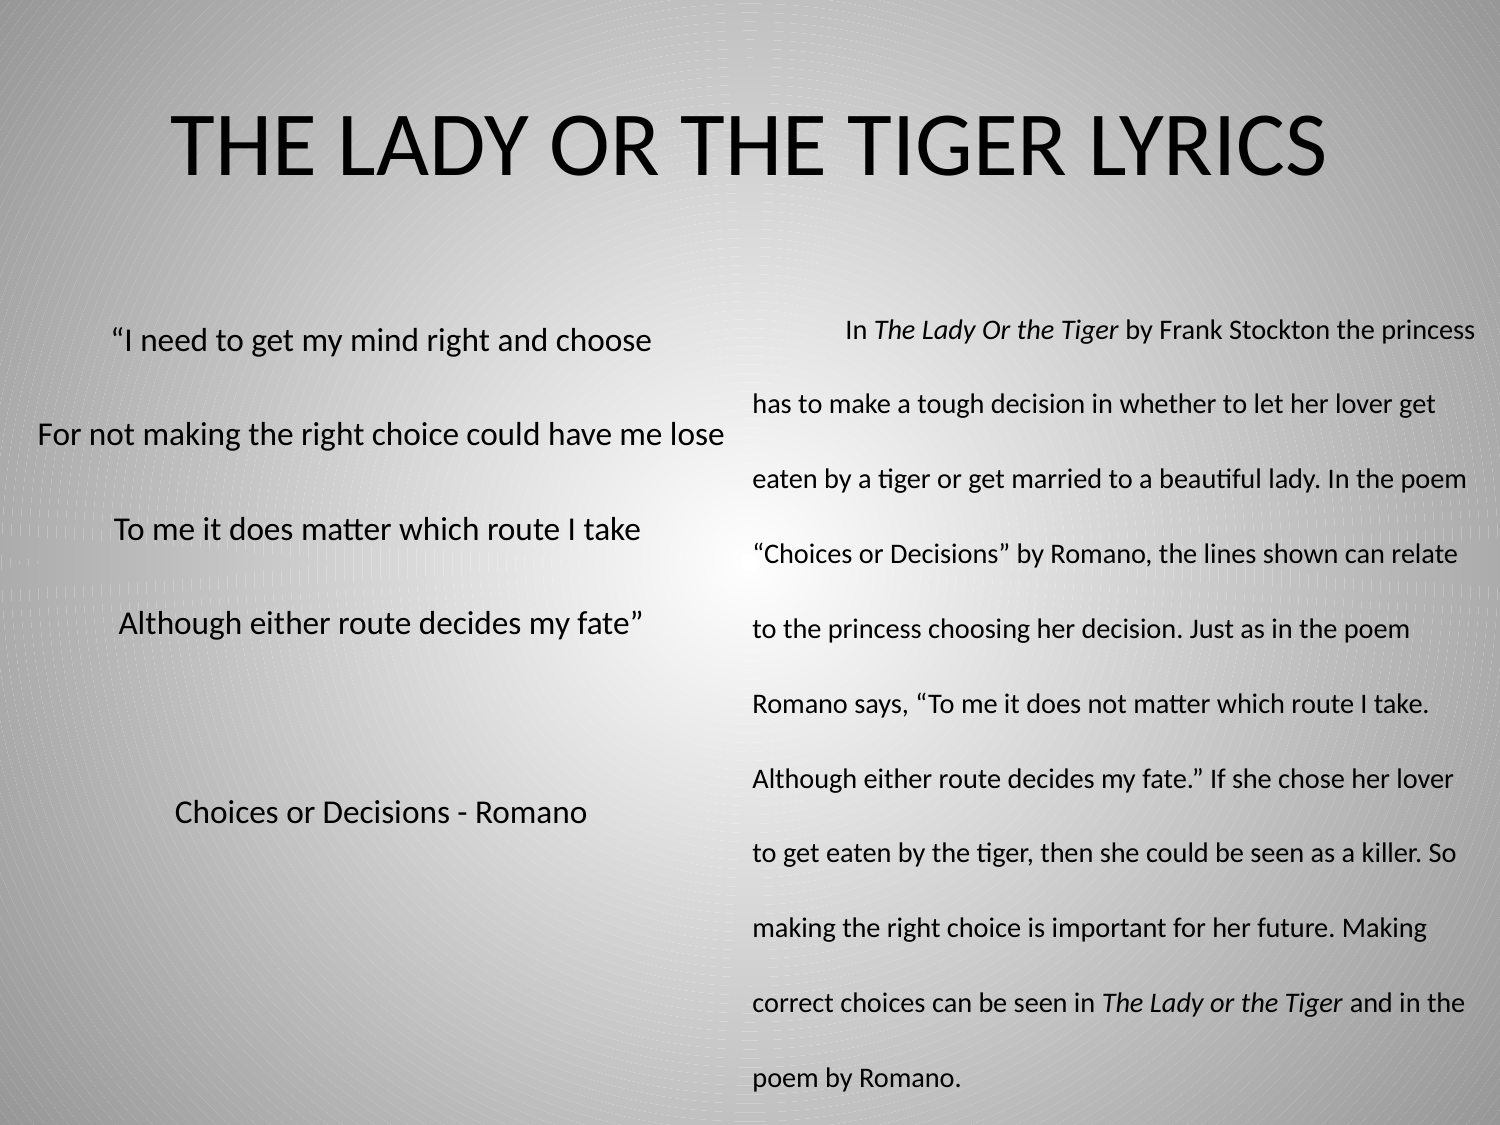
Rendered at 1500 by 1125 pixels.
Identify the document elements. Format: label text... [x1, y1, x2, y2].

title THE LADY OR THE TIGER LYRICS [75, 45, 1425, 233]
list In The Lady Or the Tiger by Frank Stockton the princess has to make a tough decision in whether to let her lover get eaten by a tiger or get married to a beautiful lady. In the poem “Choices or Decisions” by Romano, the lines shown can relate to the princess choosing her decision. Just as in the poem Romano says, “To me it does not matter which route I take. Although either route decides my fate.” If she chose her lover to get eaten by the tiger, then she could be seen as a killer. So making the right choice is important for her future. Making correct choices can be seen in The Lady or the Tiger and in the poem by Romano. [737, 262, 1500, 1125]
list “I need to get my mind right and choose For not making the right choice could have me lose To me it does matter which route I take Although either route decides my fate” Choices or Decisions - Romano [0, 262, 737, 1125]
